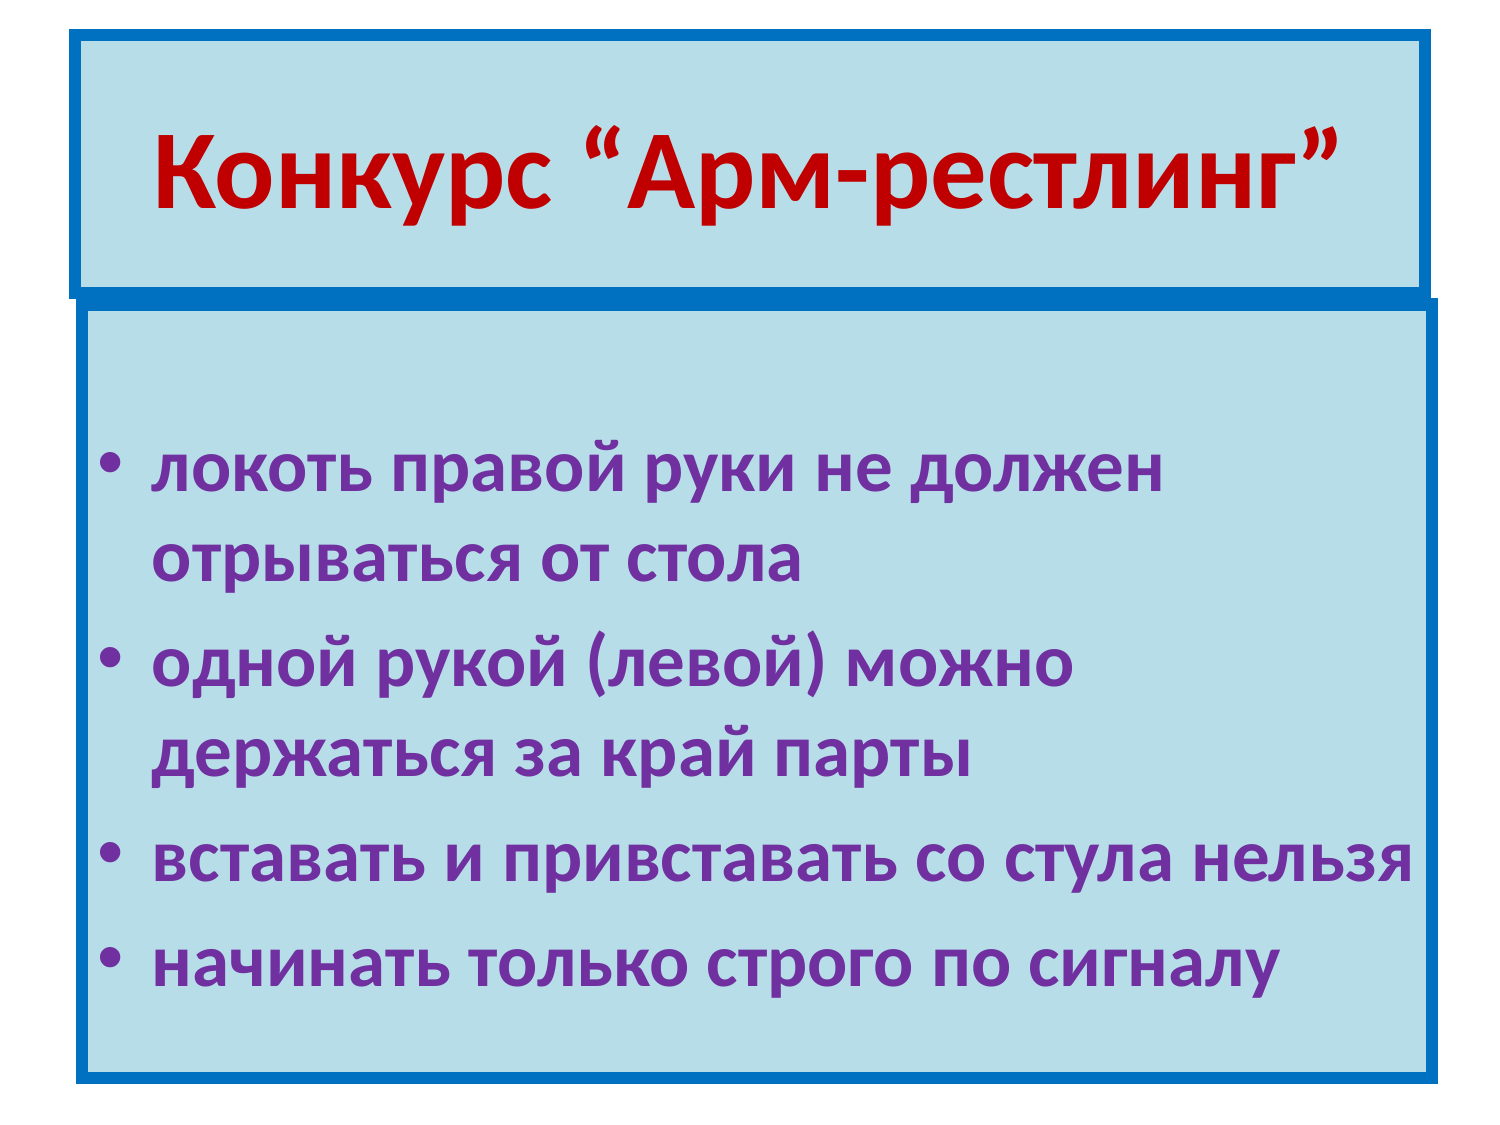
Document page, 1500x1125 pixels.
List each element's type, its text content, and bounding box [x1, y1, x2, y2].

list локоть правой руки не должен отрываться от стола одной рукой (левой) можно держаться за край парты вставать и привставать со стула нельзя начинать только строго по сигналу [81, 304, 1433, 1079]
title Конкурс “Арм-рестлинг” [74, 34, 1426, 294]
